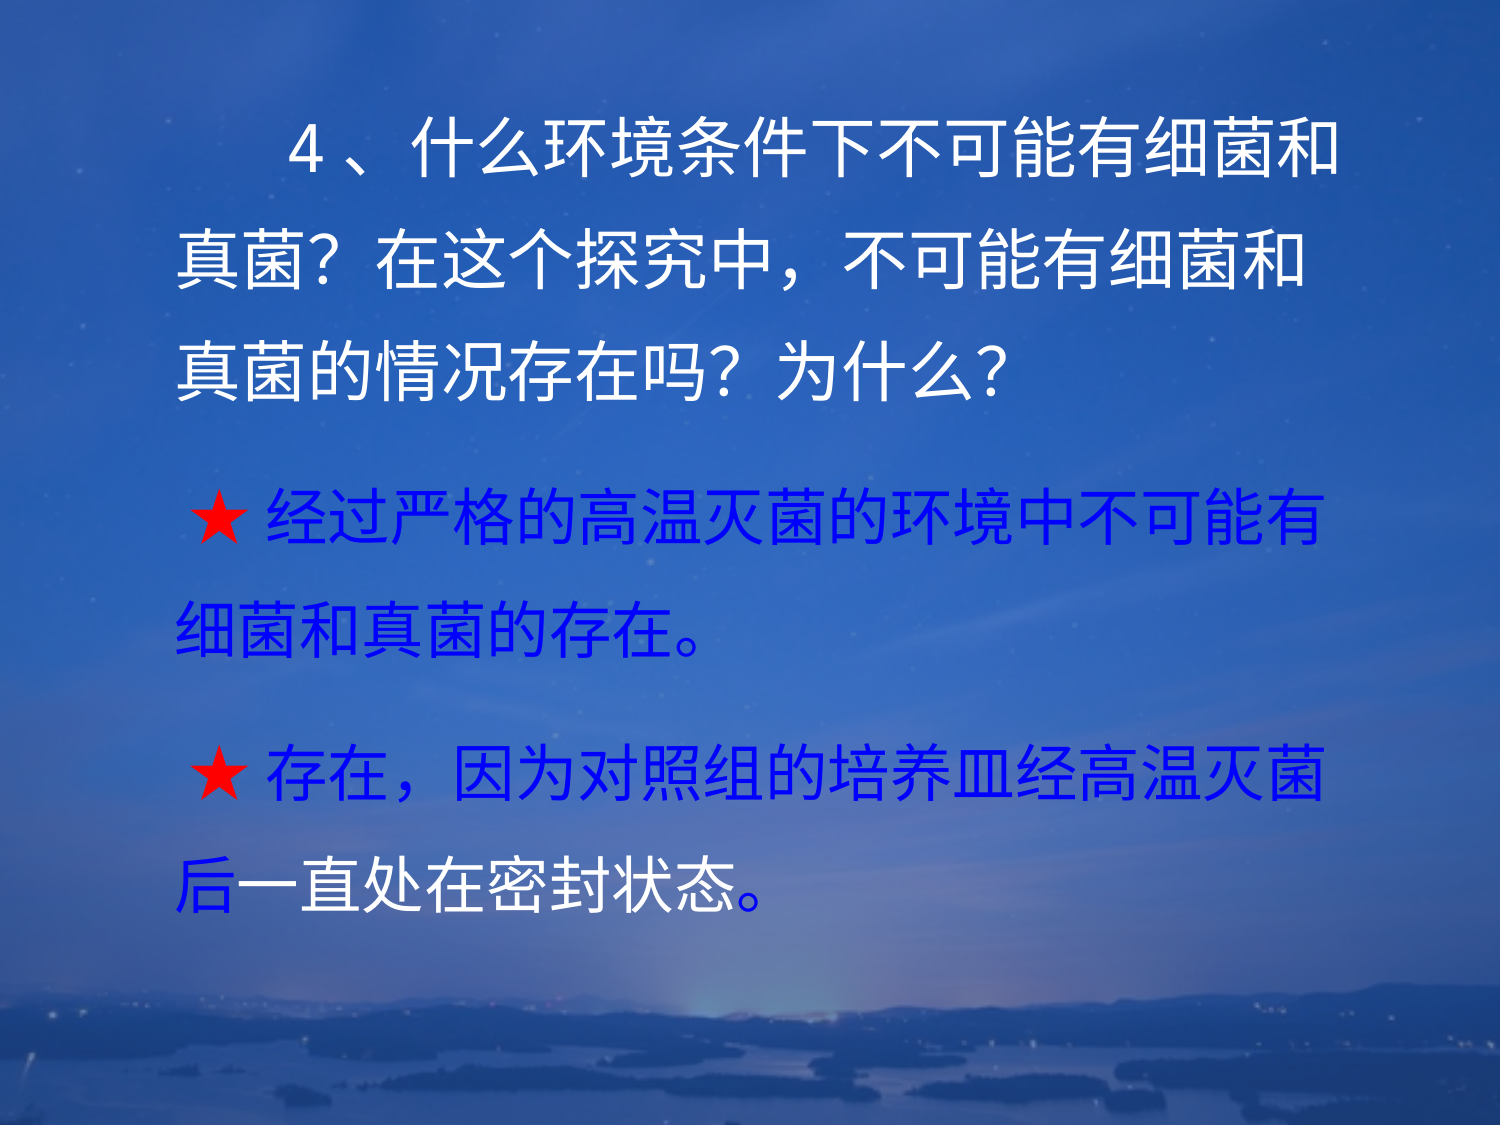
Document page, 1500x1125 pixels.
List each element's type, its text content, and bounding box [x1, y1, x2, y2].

text_box 4、什么环境条件下不可能有细菌和真菌？在这个探究中，不可能有细菌和真菌的情况存在吗？为什么？ ★经过严格的高温灭菌的环境中不可能有细菌和真菌的存在。 ★存在，因为对照组的培养皿经高温灭菌后一直处在密封状态。 [159, 66, 1365, 929]
